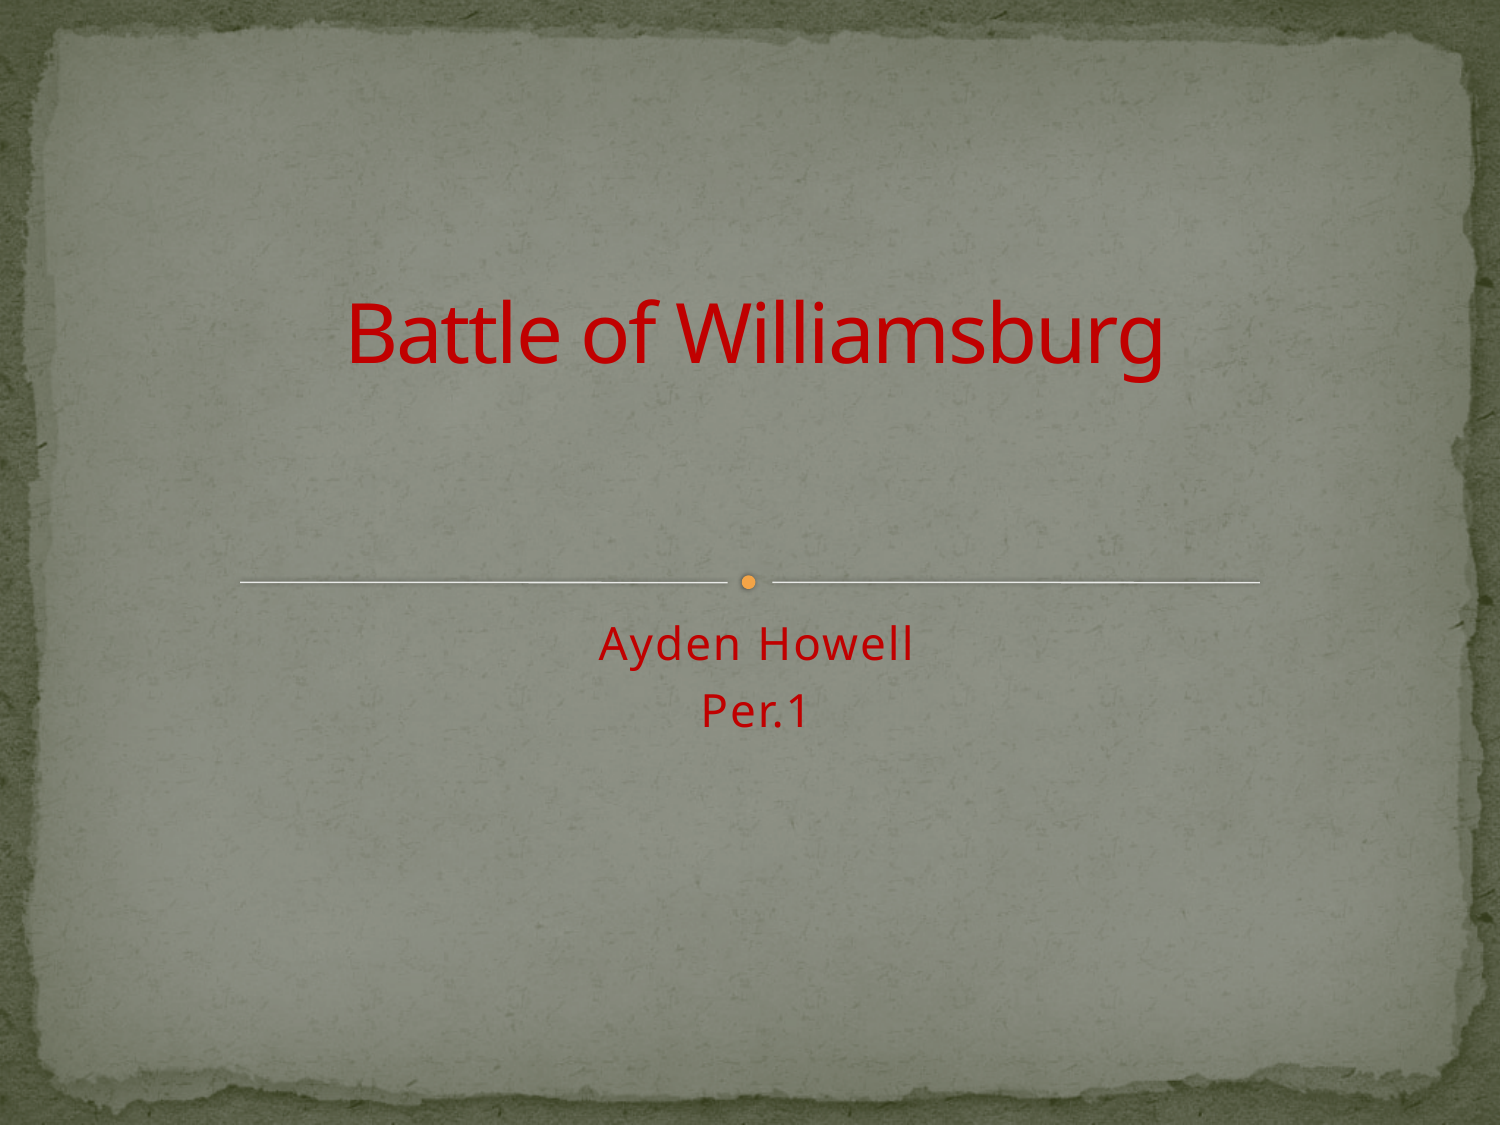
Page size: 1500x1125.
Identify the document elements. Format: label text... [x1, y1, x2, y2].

title Battle of Williamsburg [74, 162, 1438, 388]
subtitle Ayden Howell Per.1 [75, 606, 1438, 795]
